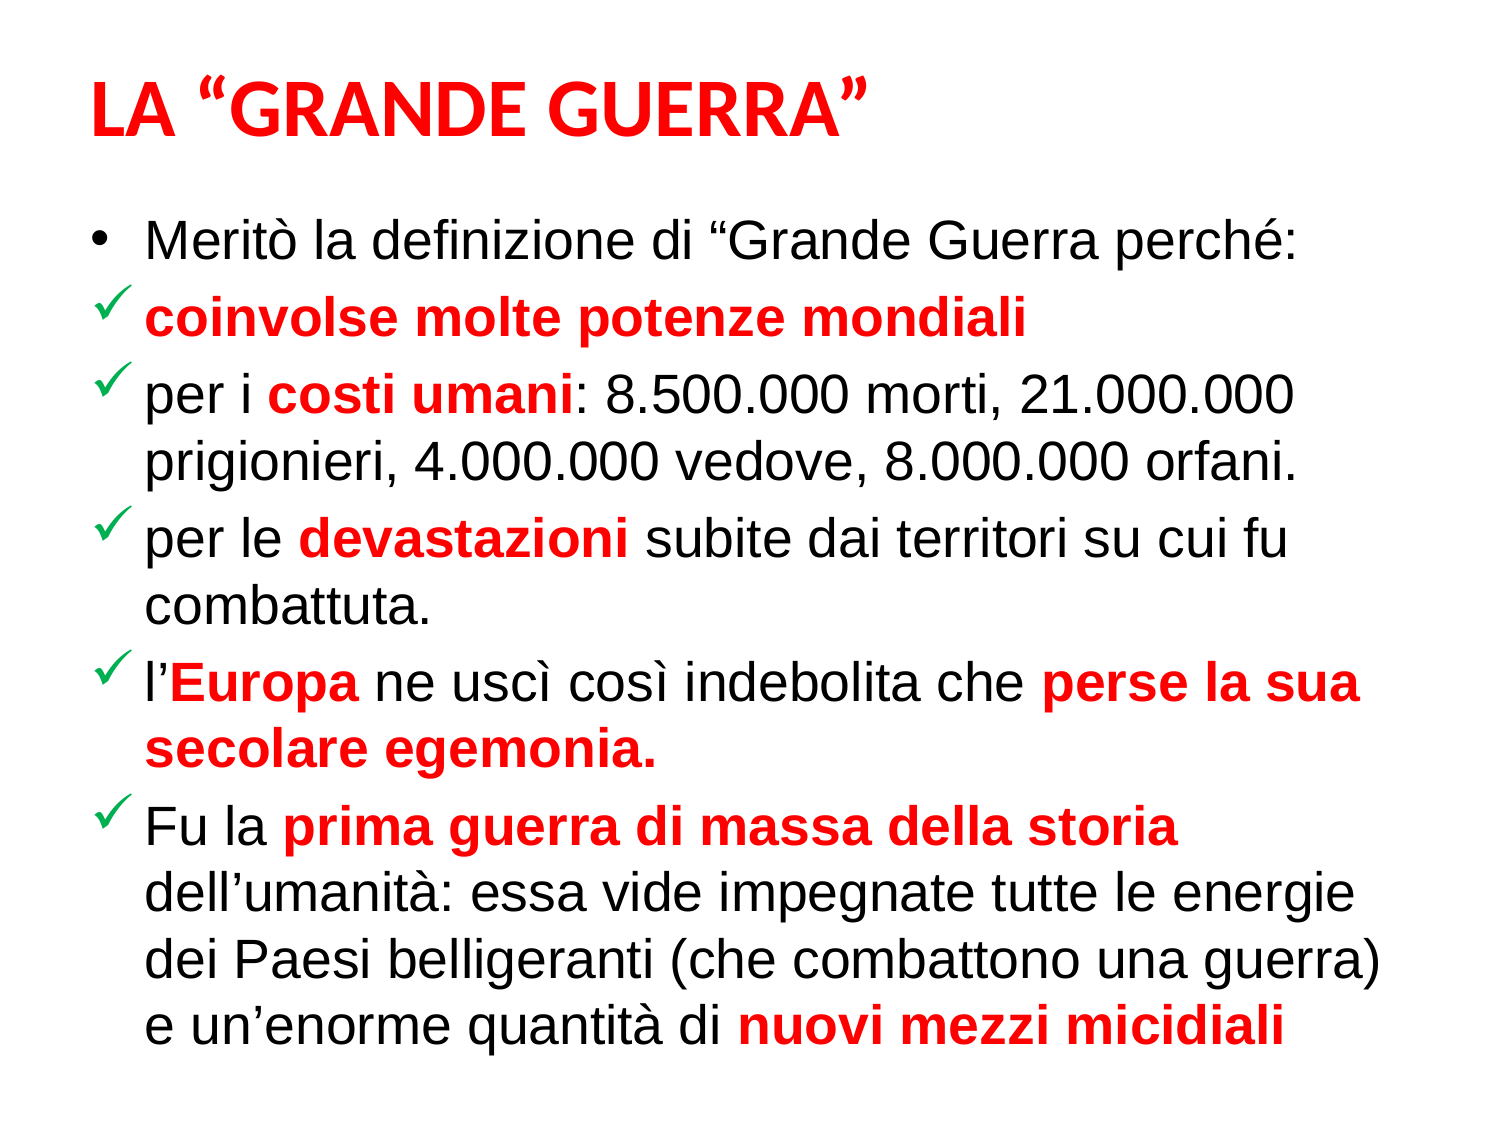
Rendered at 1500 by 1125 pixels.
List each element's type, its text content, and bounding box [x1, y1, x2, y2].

list Meritò la definizione di “Grande Guerra perché: coinvolse molte potenze mondiali per i costi umani: 8.500.000 morti, 21.000.000 prigionieri, 4.000.000 vedove, 8.000.000 orfani. per le devastazioni subite dai territori su cui fu combattuta. l’Europa ne uscì così indebolita che perse la sua secolare egemonia. Fu la prima guerra di massa della storia dell’umanità: essa vide impegnate tutte le energie dei Paesi belligeranti (che combattono una guerra) e un’enorme quantità di nuovi mezzi micidiali [75, 196, 1425, 1083]
title LA “GRANDE GUERRA” [75, 45, 1425, 161]
